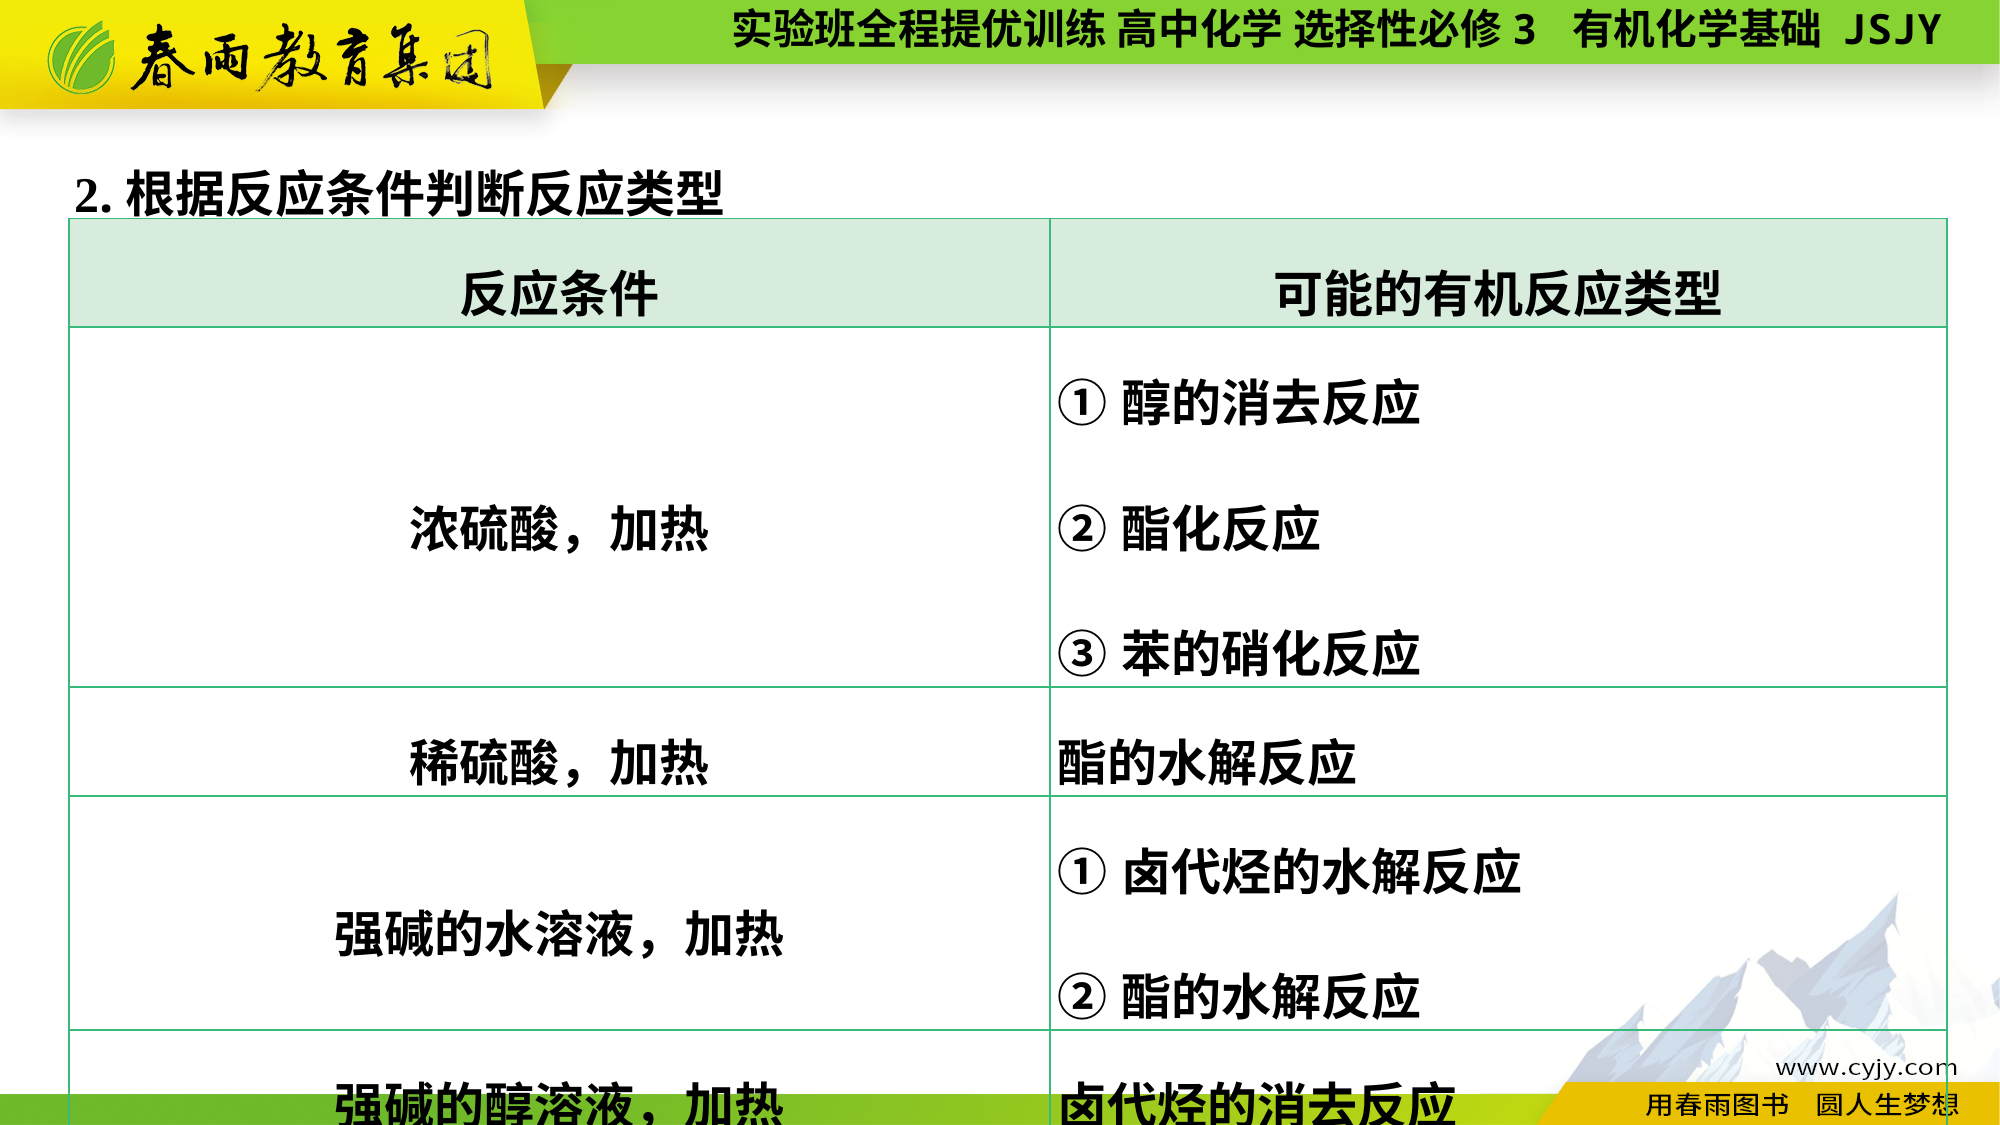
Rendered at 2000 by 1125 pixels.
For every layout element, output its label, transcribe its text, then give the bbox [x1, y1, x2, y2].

table_cell ①醇的消去反应 ②酯化反应 ③苯的硝化反应 [1051, 328, 1946, 686]
table_header 可能的有机反应类型 [1051, 219, 1946, 326]
table_cell 酯的水解反应 [1051, 688, 1946, 795]
table_cell 卤代烃的消去反应 [1051, 1031, 1946, 1125]
table_cell 稀硫酸，加热 [70, 688, 1049, 795]
table_cell 浓硫酸，加热 [70, 328, 1049, 686]
list 2.根据反应条件判断反应类型 [59, 125, 1944, 220]
table_cell ①卤代烃的水解反应 ②酯的水解反应 [1051, 797, 1946, 1029]
table_cell 强碱的醇溶液，加热 [70, 1031, 1049, 1125]
table_header 反应条件 [70, 219, 1049, 326]
picture [0, 0, 2000, 1125]
table_cell 强碱的水溶液，加热 [70, 797, 1049, 1029]
